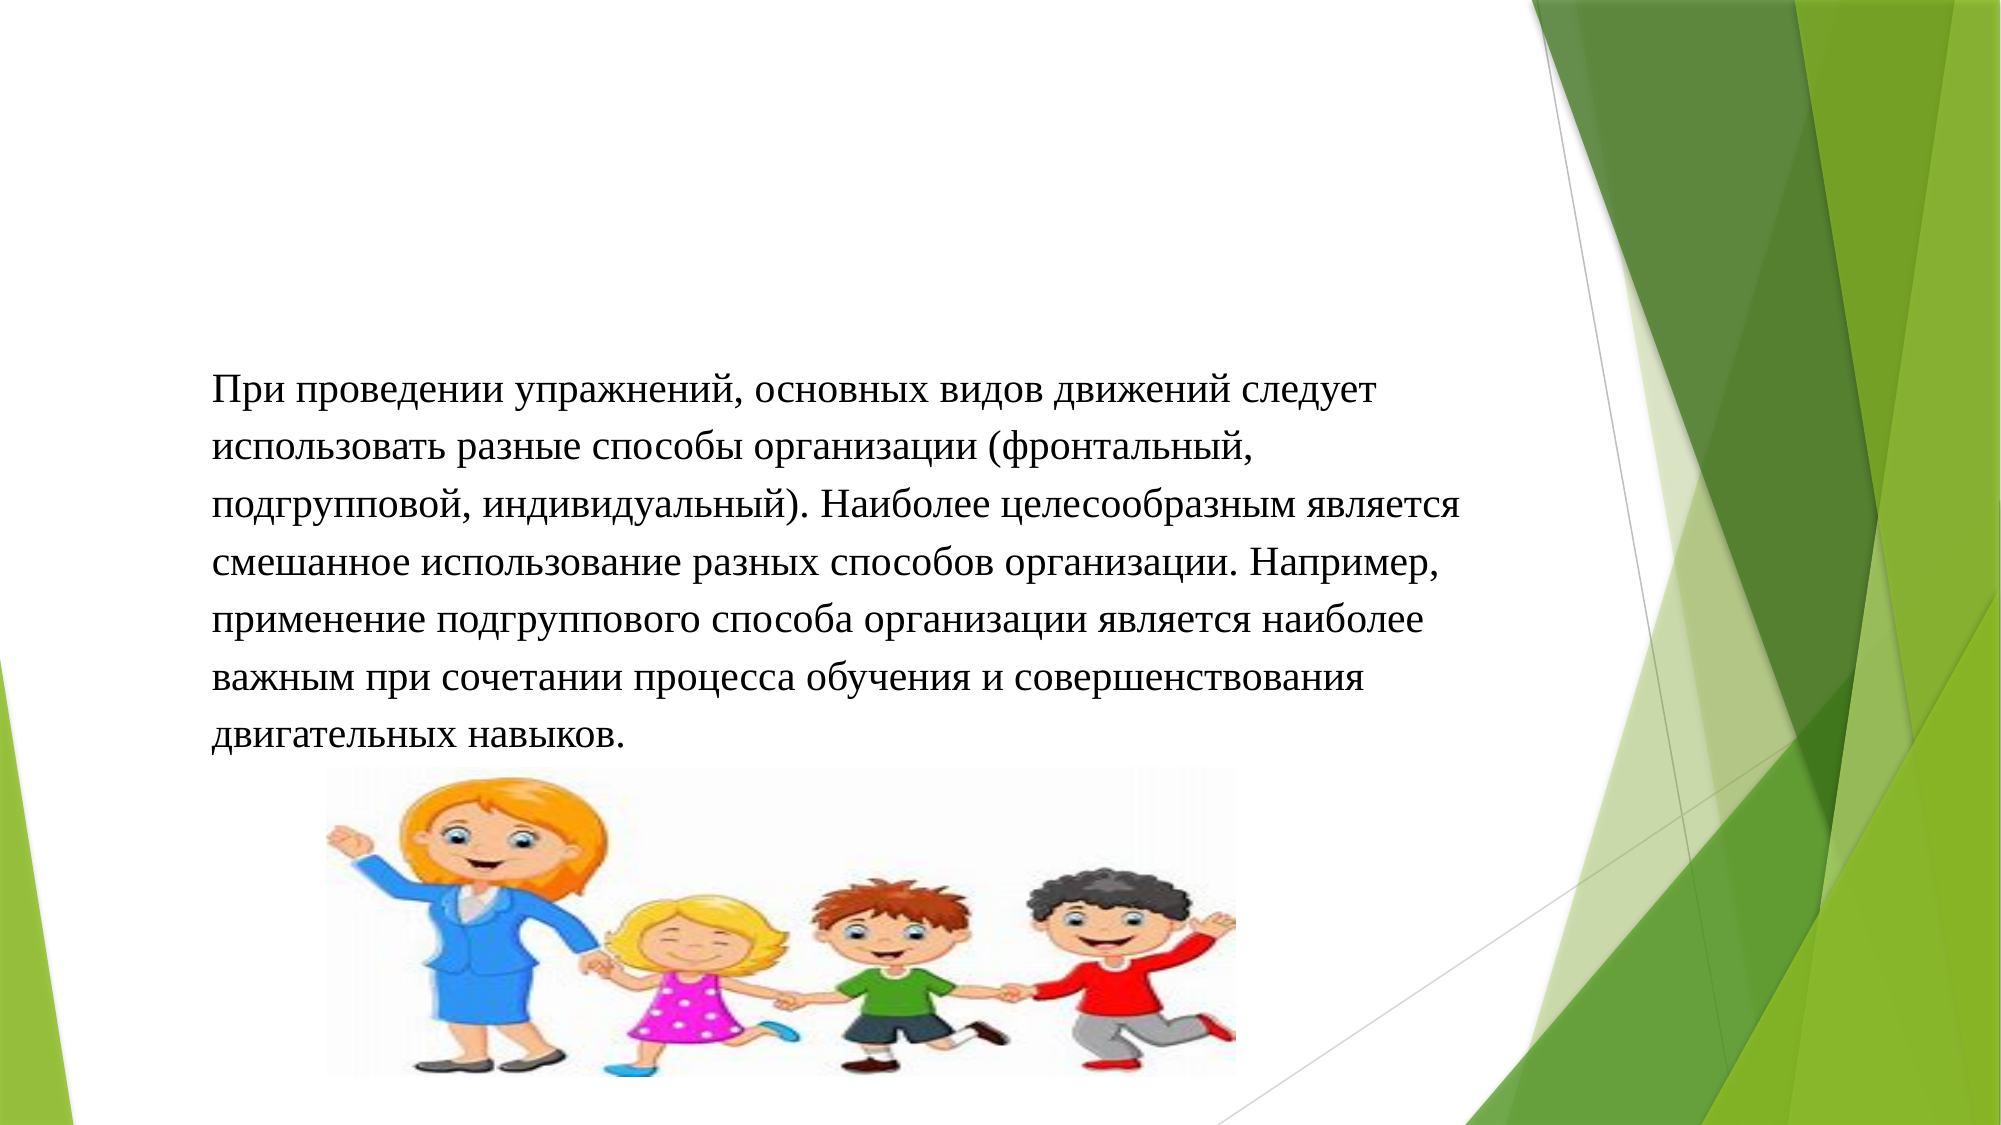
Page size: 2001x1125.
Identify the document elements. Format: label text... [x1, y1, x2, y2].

text_box При проведении упражнений, основных видов движений следует использовать разные способы организации (фронтальный, подгрупповой, индивидуальный). Наиболее целесообразным является смешанное использование разных способов организации. Например, применение подгруппового способа организации является наиболее важным при сочетании процесса обучения и совершенствования двигательных навыков. [197, 345, 1476, 764]
picture [326, 766, 1237, 1078]
